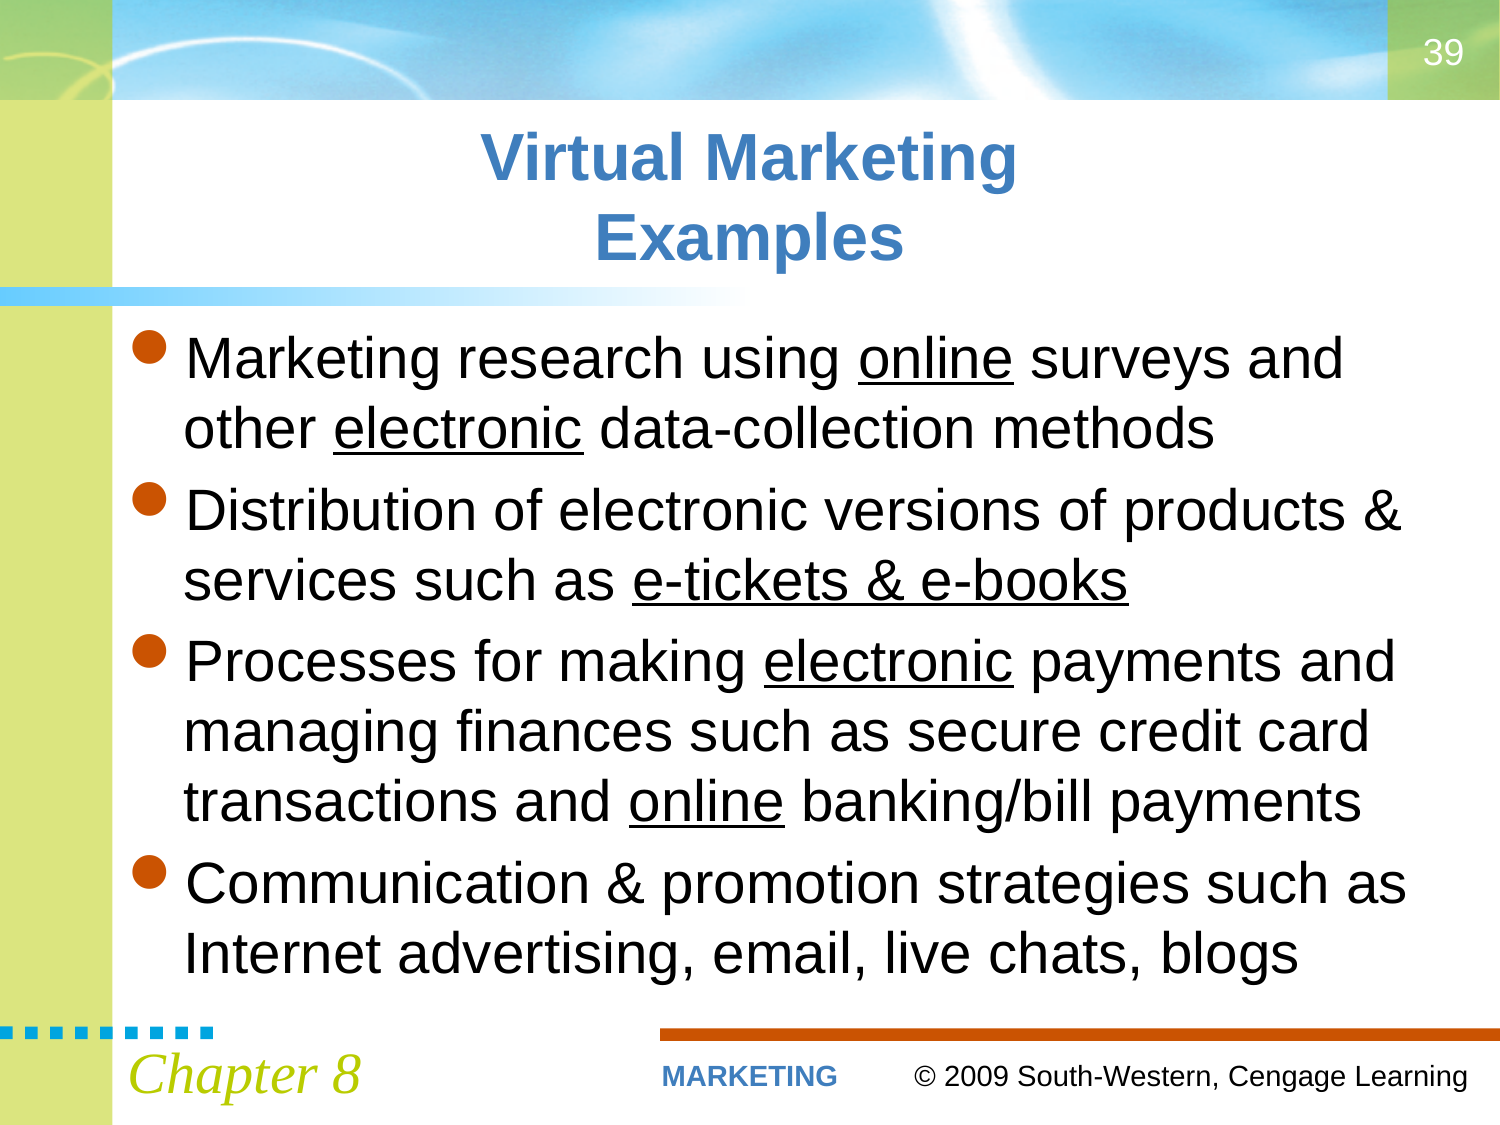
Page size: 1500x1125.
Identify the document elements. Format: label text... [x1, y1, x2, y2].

slide_number 39 [1387, 0, 1500, 101]
list Marketing research using online surveys and other electronic data-collection methods Distribution of electronic versions of products & services such as e-tickets & e-books Processes for making electronic payments and managing finances such as secure credit card transactions and online banking/bill payments Communication & promotion strategies such as Internet advertising, email, live chats, blogs [112, 312, 1476, 1013]
footer Chapter 8 [112, 1013, 638, 1113]
title Virtual Marketing Examples [112, 99, 1388, 288]
